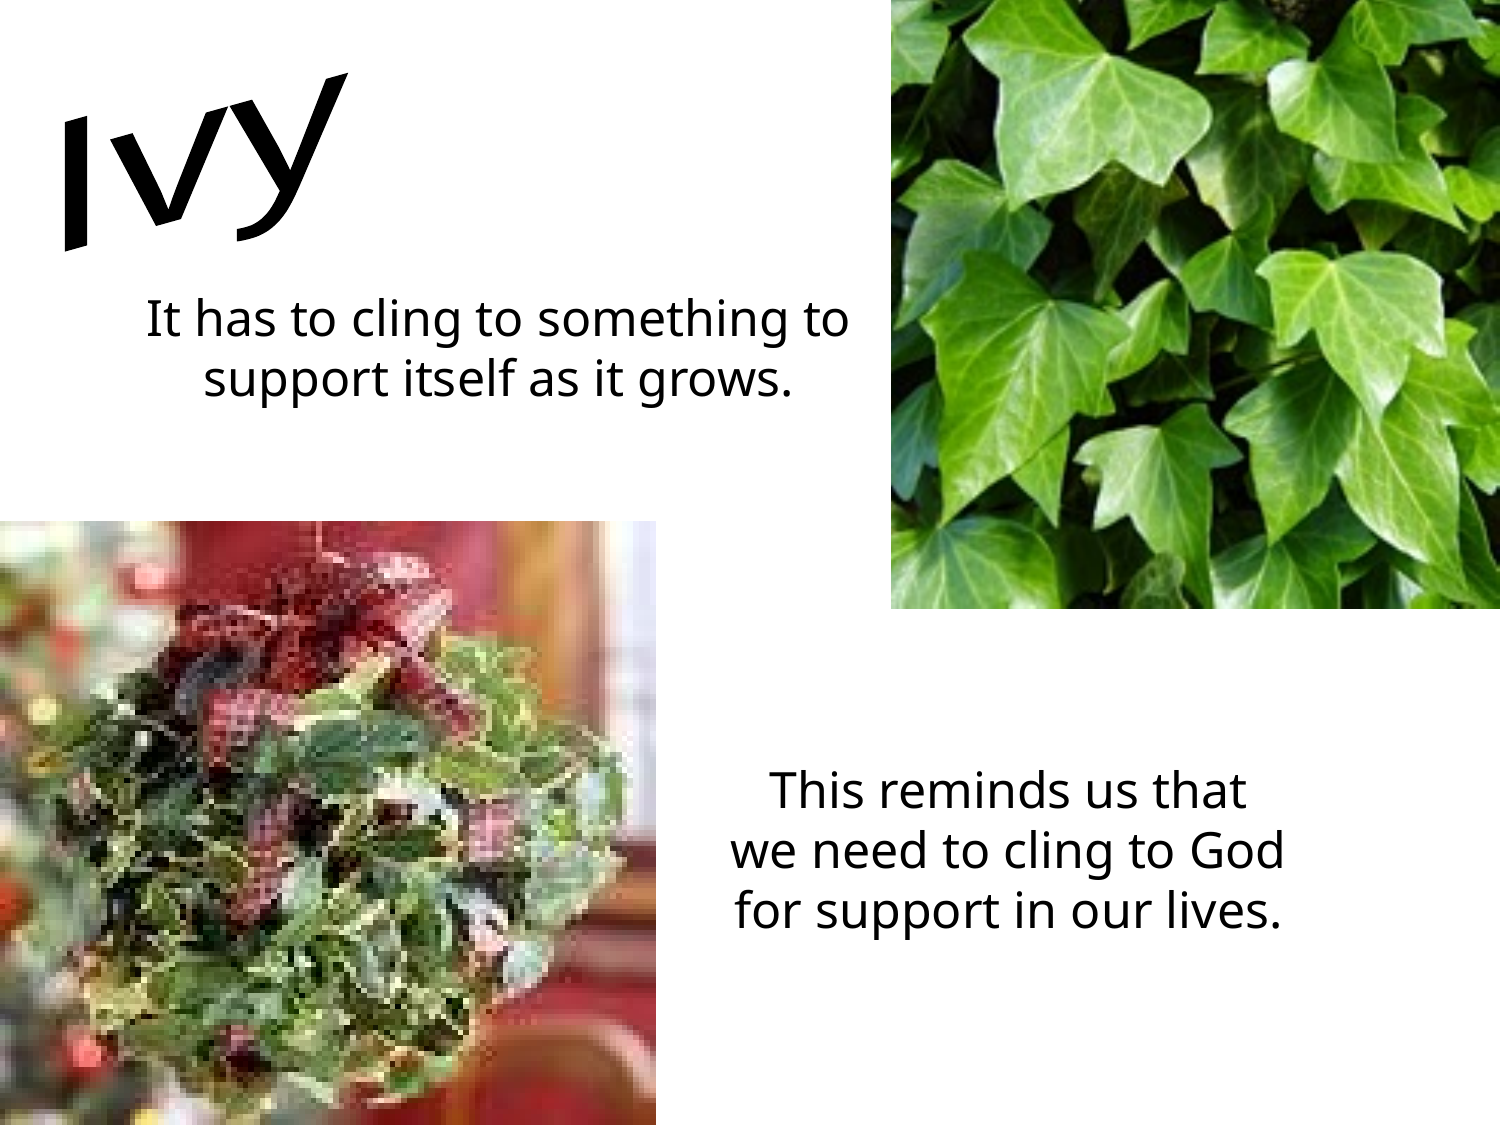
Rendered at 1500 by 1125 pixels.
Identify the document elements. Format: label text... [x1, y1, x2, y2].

picture [0, 521, 656, 1125]
picture [891, 0, 1500, 609]
text_box This reminds us that we need to cling to God for support in our lives. [715, 751, 1316, 947]
text_box It has to cling to something to support itself as it grows. [123, 278, 874, 414]
